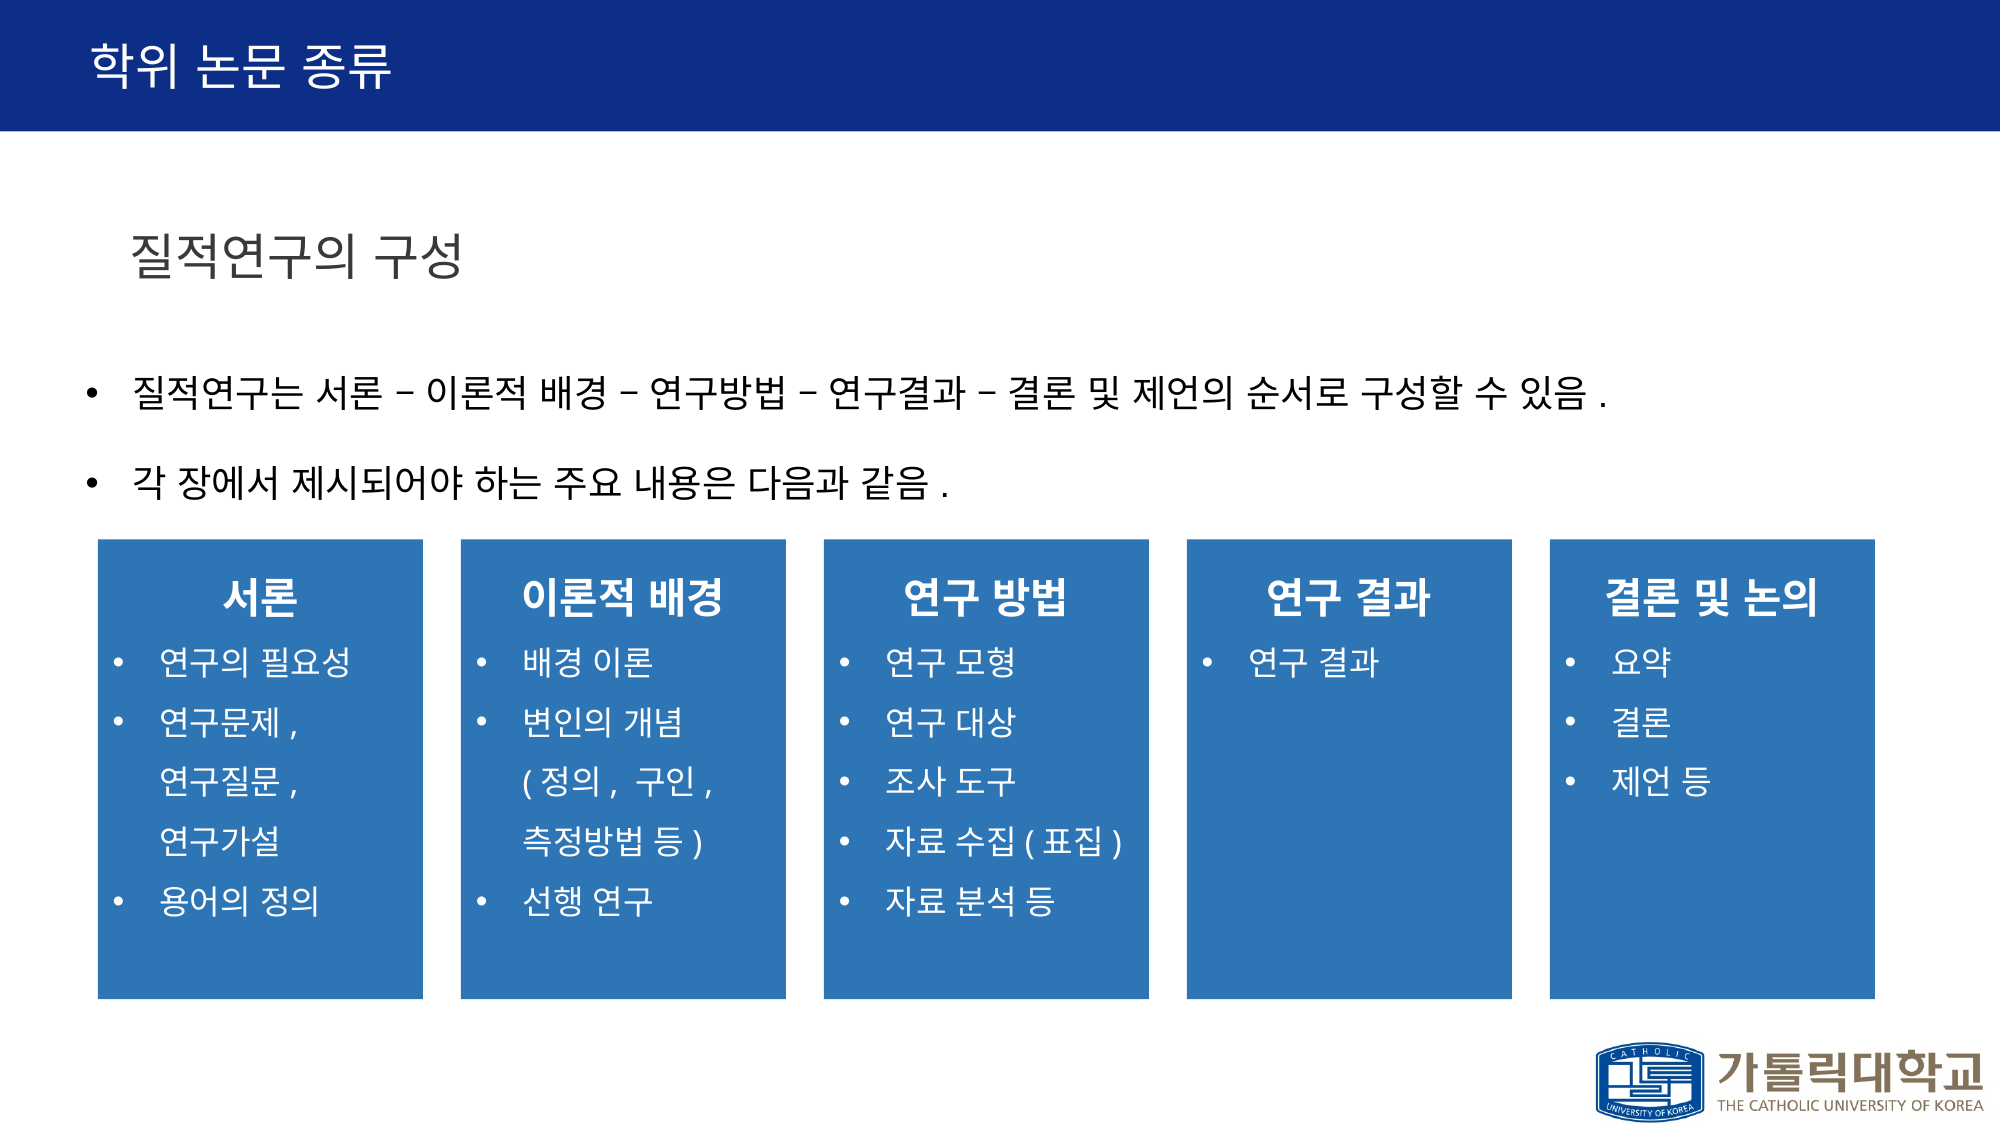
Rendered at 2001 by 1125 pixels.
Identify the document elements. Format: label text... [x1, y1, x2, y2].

text_box 연구 방법 연구 모형 연구 대상 조사 도구 자료 수집(표집) 자료 분석 등 [823, 538, 1150, 1000]
text_box 결론 및 논의 요약 결론 제언 등 [1549, 538, 1876, 1000]
picture [1577, 1038, 2000, 1125]
text_box 학위 논문 종류 [0, 0, 2000, 132]
text_box 서론 연구의 필요성 연구문제, 연구질문, 연구가설 용어의 정의 [97, 538, 424, 1000]
text_box 질적연구는 서론 – 이론적 배경 – 연구방법 – 연구결과 – 결론 및 제언의 순서로 구성할 수 있음. 각 장에서 제시되어야 하는 주요 내용은 다음과 같음. [70, 317, 1968, 513]
text_box 연구 결과 연구 결과 [1186, 538, 1513, 1000]
text_box 이론적 배경 배경 이론 변인의 개념 (정의, 구인, 측정방법 등) 선행 연구 [460, 538, 787, 1000]
text_box 질적연구의 구성 [115, 218, 481, 293]
